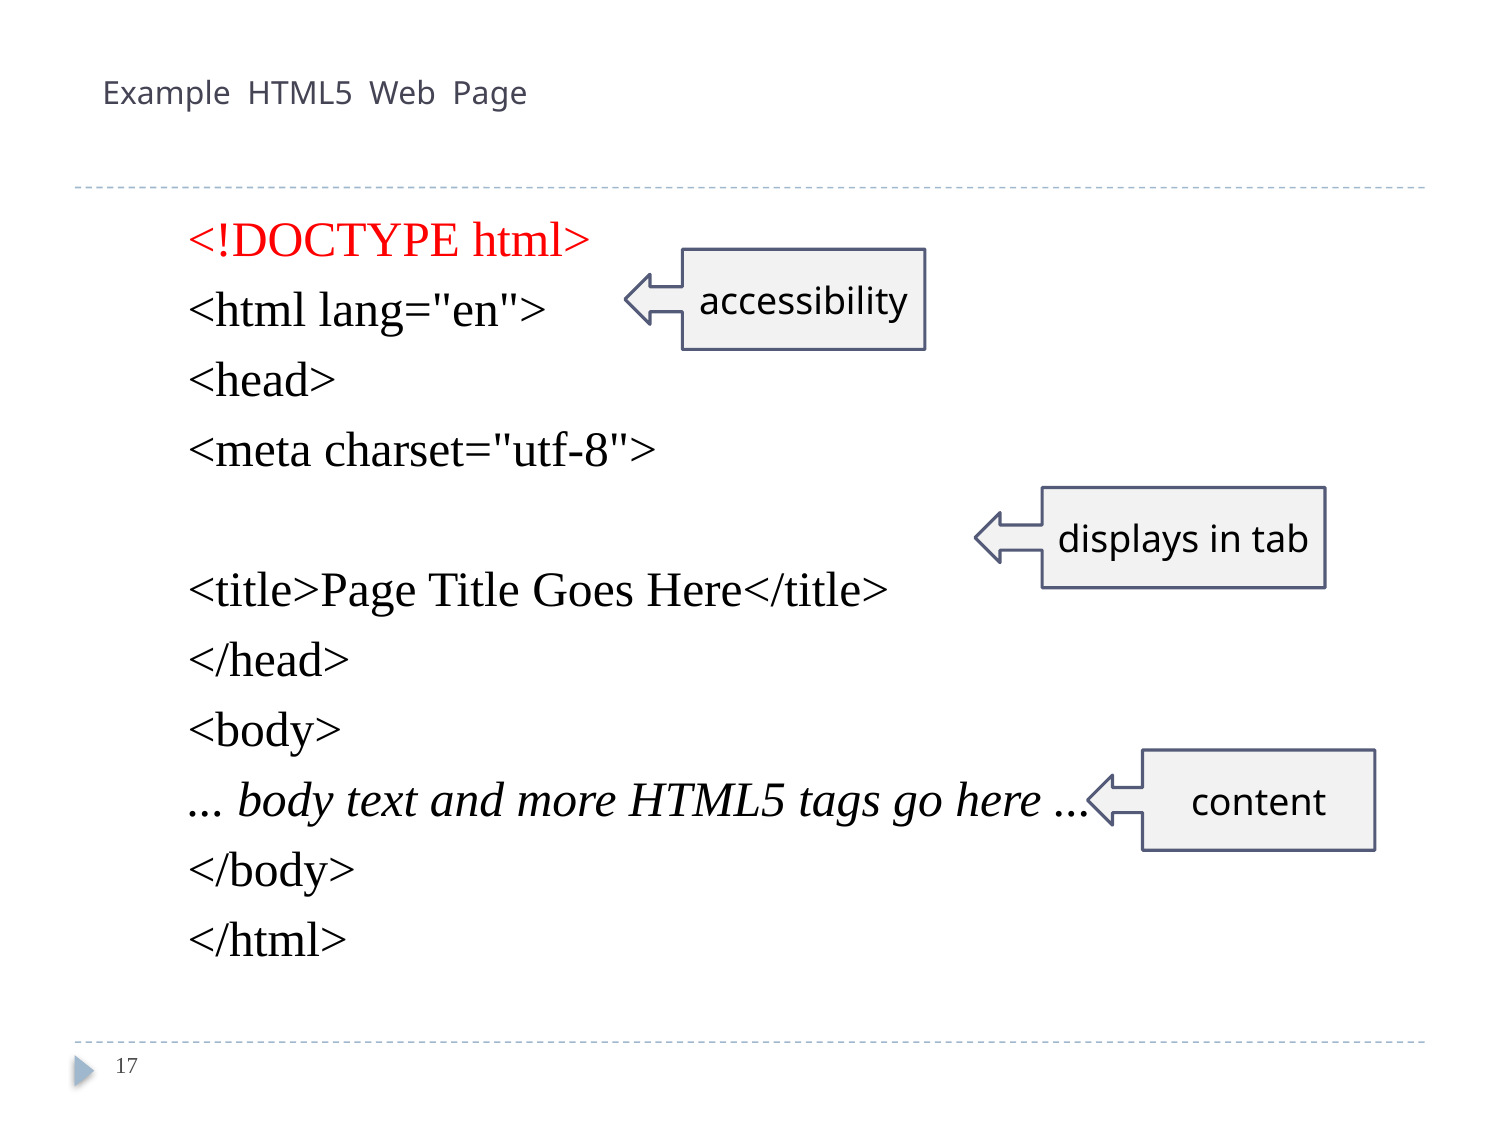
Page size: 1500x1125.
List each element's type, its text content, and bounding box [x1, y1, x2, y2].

text_box accessibility [623, 247, 927, 351]
text_box content [1086, 748, 1377, 852]
title Example HTML5 Web Page [87, 24, 1299, 118]
list <!DOCTYPE html> <html lang="en"> <head> <meta charset="utf-8"> <title>Page Title Goes Here</title> </head> <body> ... body text and more HTML5 tags go here ... </body> </html> [162, 200, 1438, 975]
text_box displays in tab [973, 485, 1327, 590]
slide_number 17 [100, 1042, 426, 1103]
